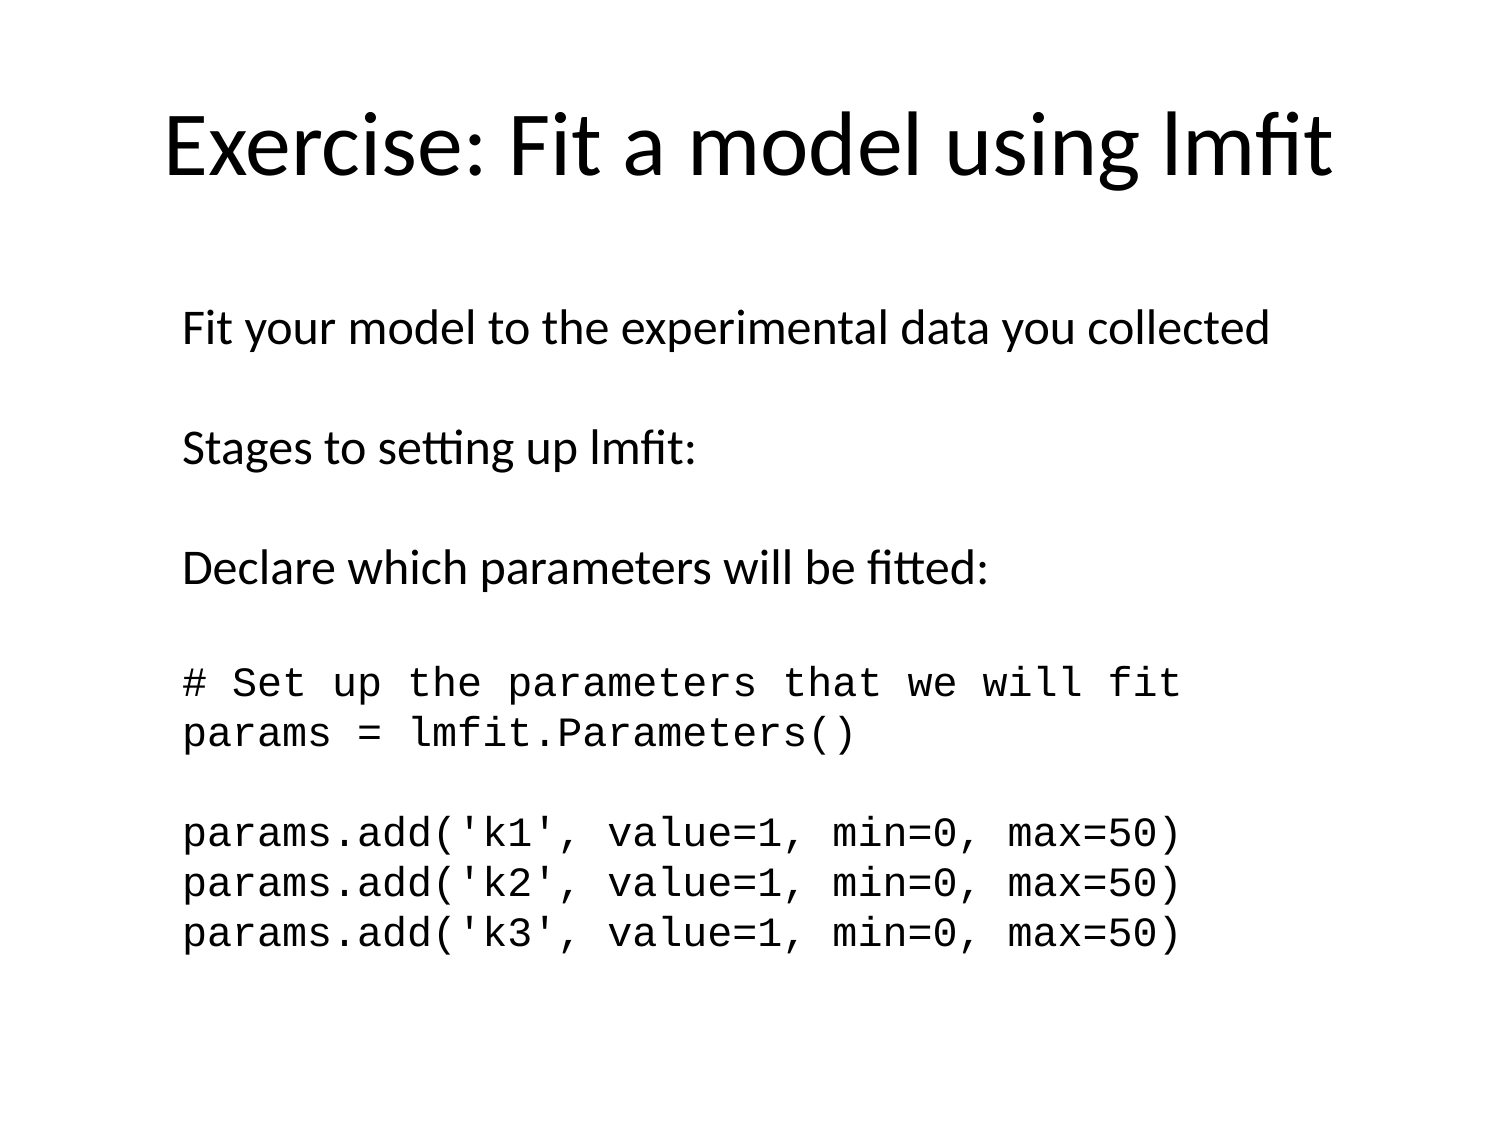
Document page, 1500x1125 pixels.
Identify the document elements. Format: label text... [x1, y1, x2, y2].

title Exercise: Fit a model using lmfit [75, 45, 1425, 233]
text_box Fit your model to the experimental data you collected Stages to setting up lmfit: Declare which parameters will be fitted: # Set up the parameters that we will fit params = lmfit.Parameters() params.add('k1', value=1, min=0, max=50) params.add('k2', value=1, min=0, max=50) params.add('k3', value=1, min=0, max=50) [167, 287, 1287, 1113]
